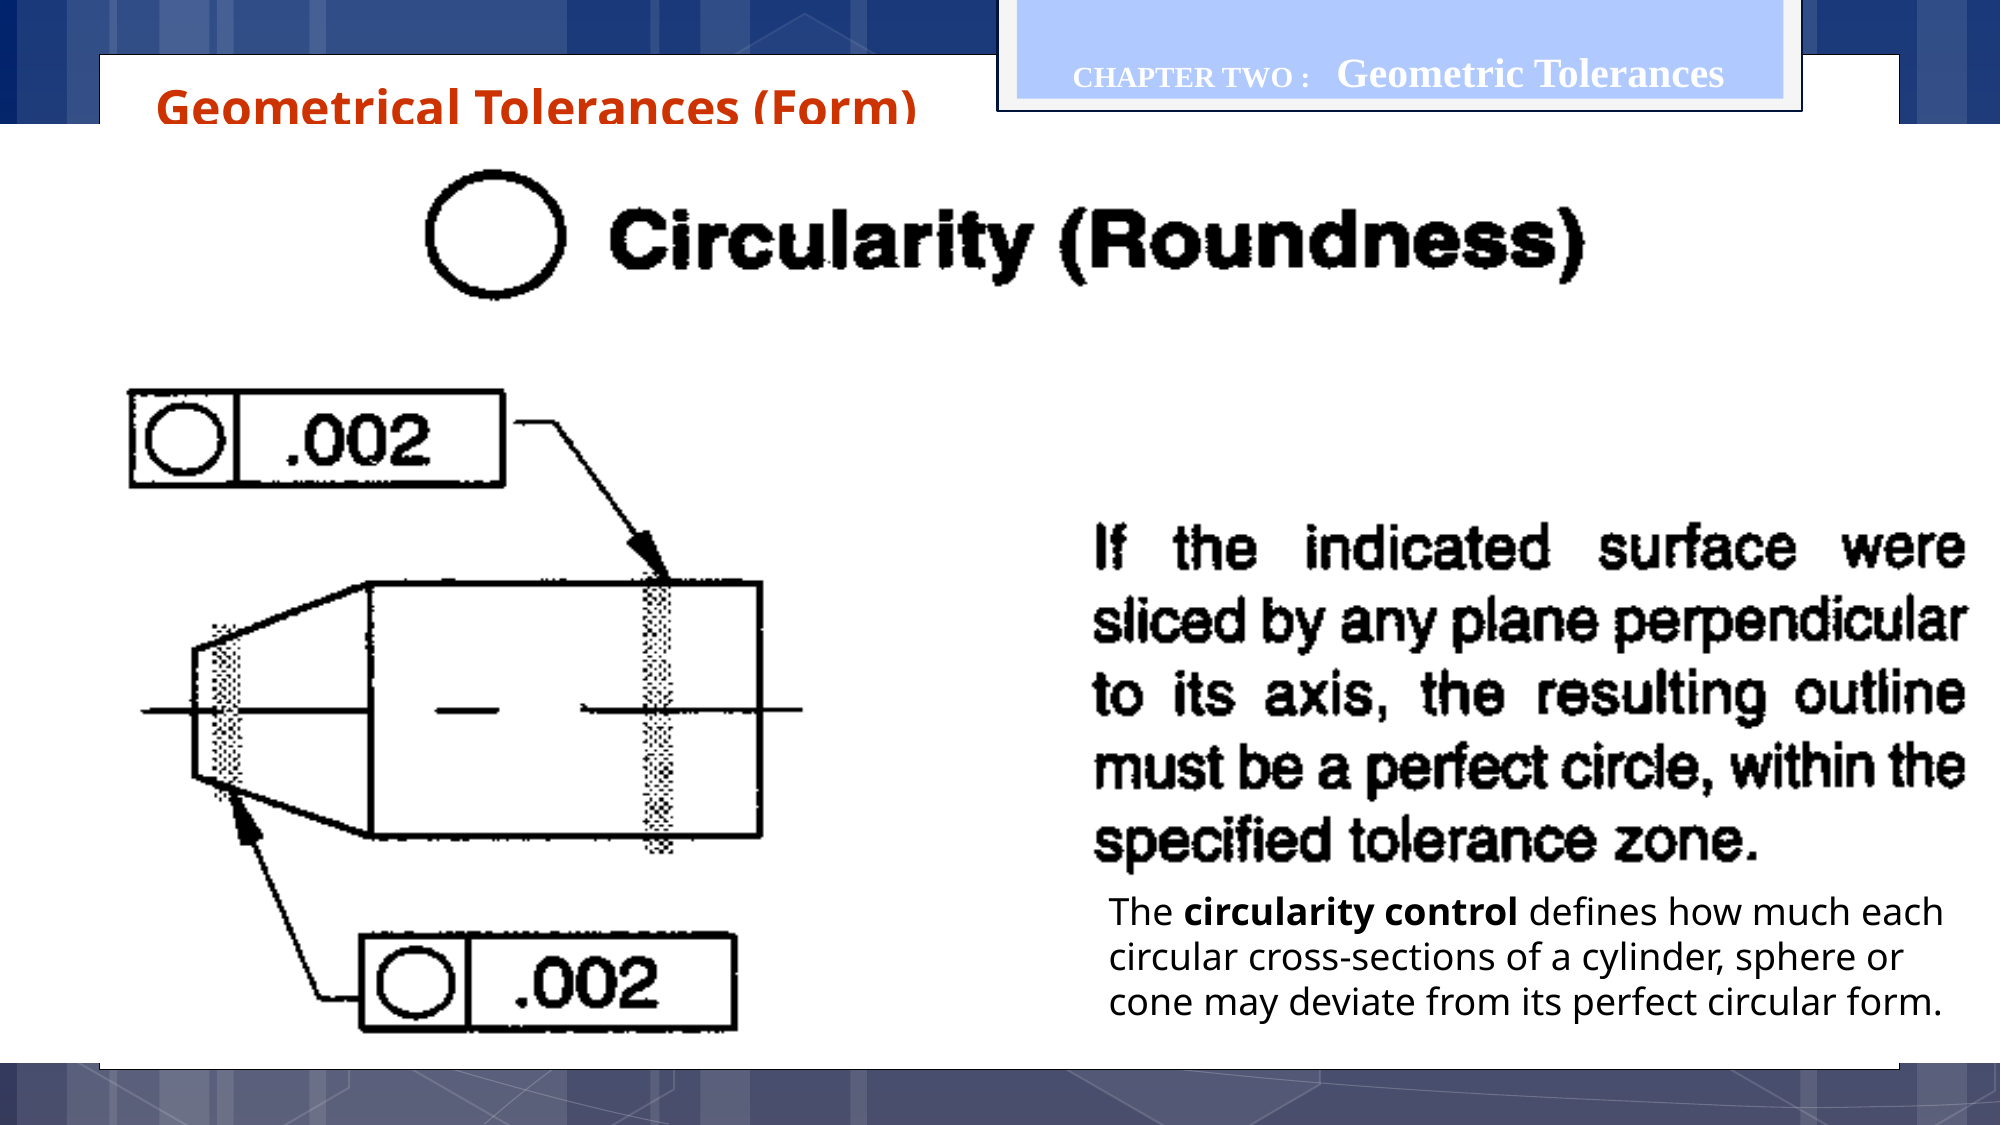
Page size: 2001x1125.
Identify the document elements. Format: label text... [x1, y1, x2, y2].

text_box CHAPTER TWO : Geometric Tolerances [940, 0, 1858, 110]
picture [0, 124, 2000, 1063]
text_box Geometrical Tolerances (Form) [140, 68, 1341, 121]
